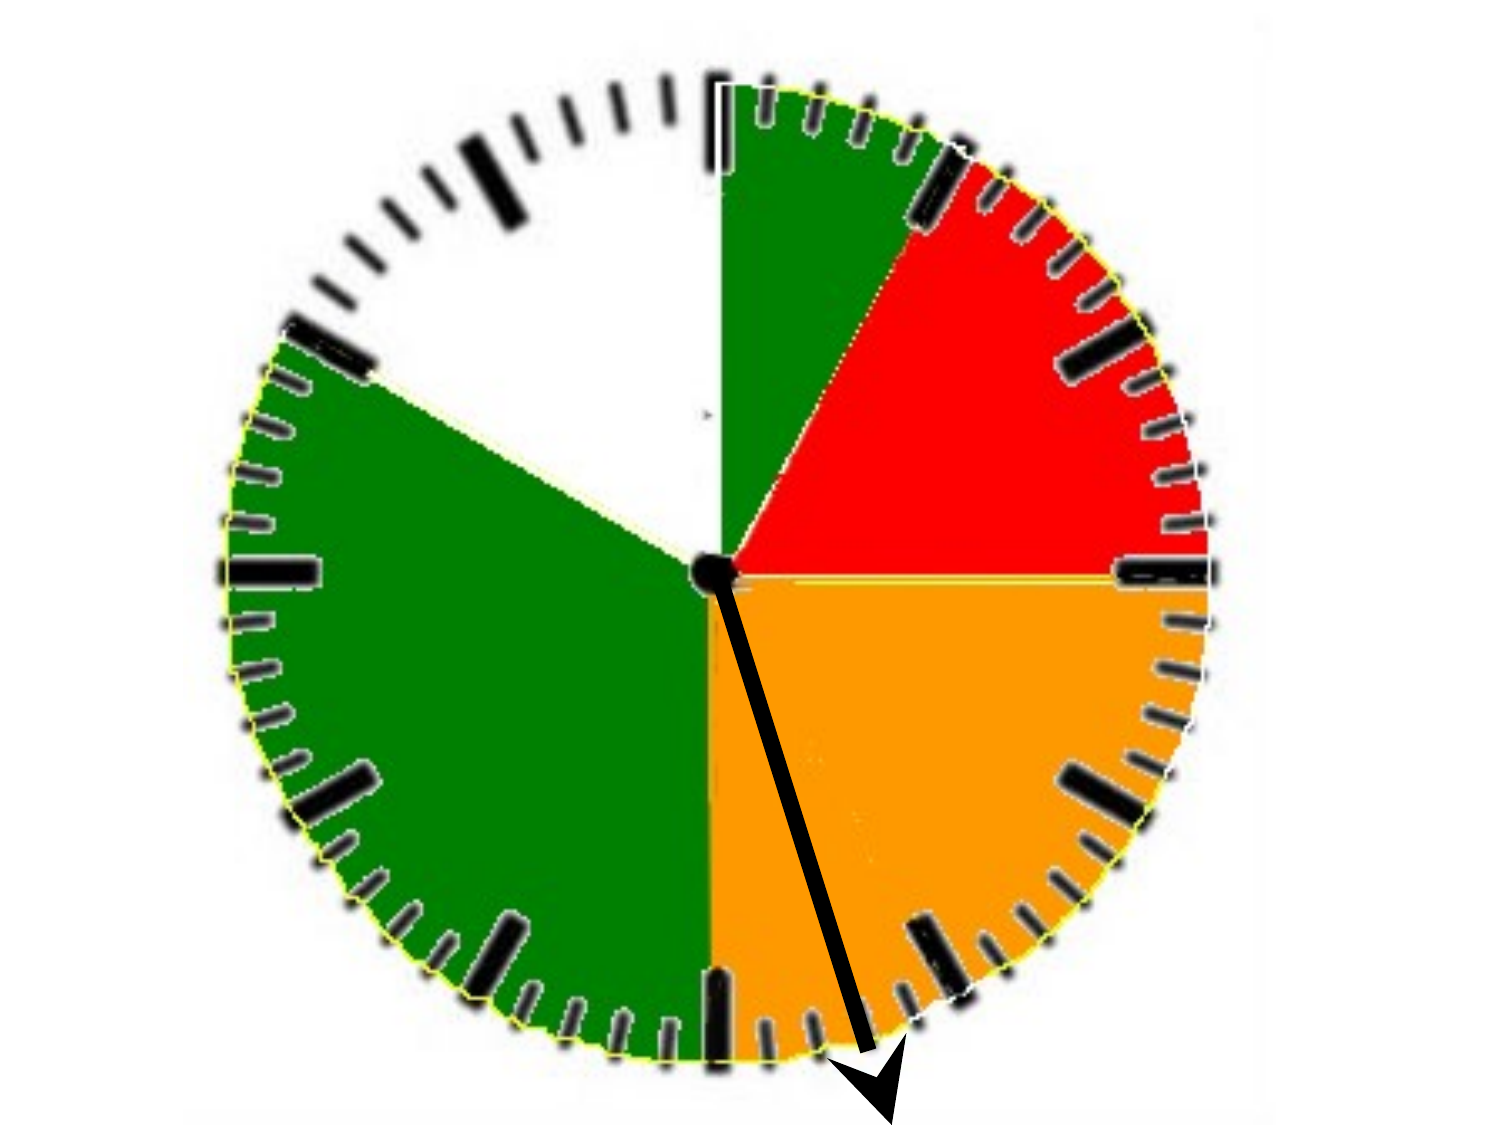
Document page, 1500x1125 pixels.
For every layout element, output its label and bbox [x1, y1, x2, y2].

text_box [521, 754, 1085, 933]
picture [182, 5, 1306, 1125]
